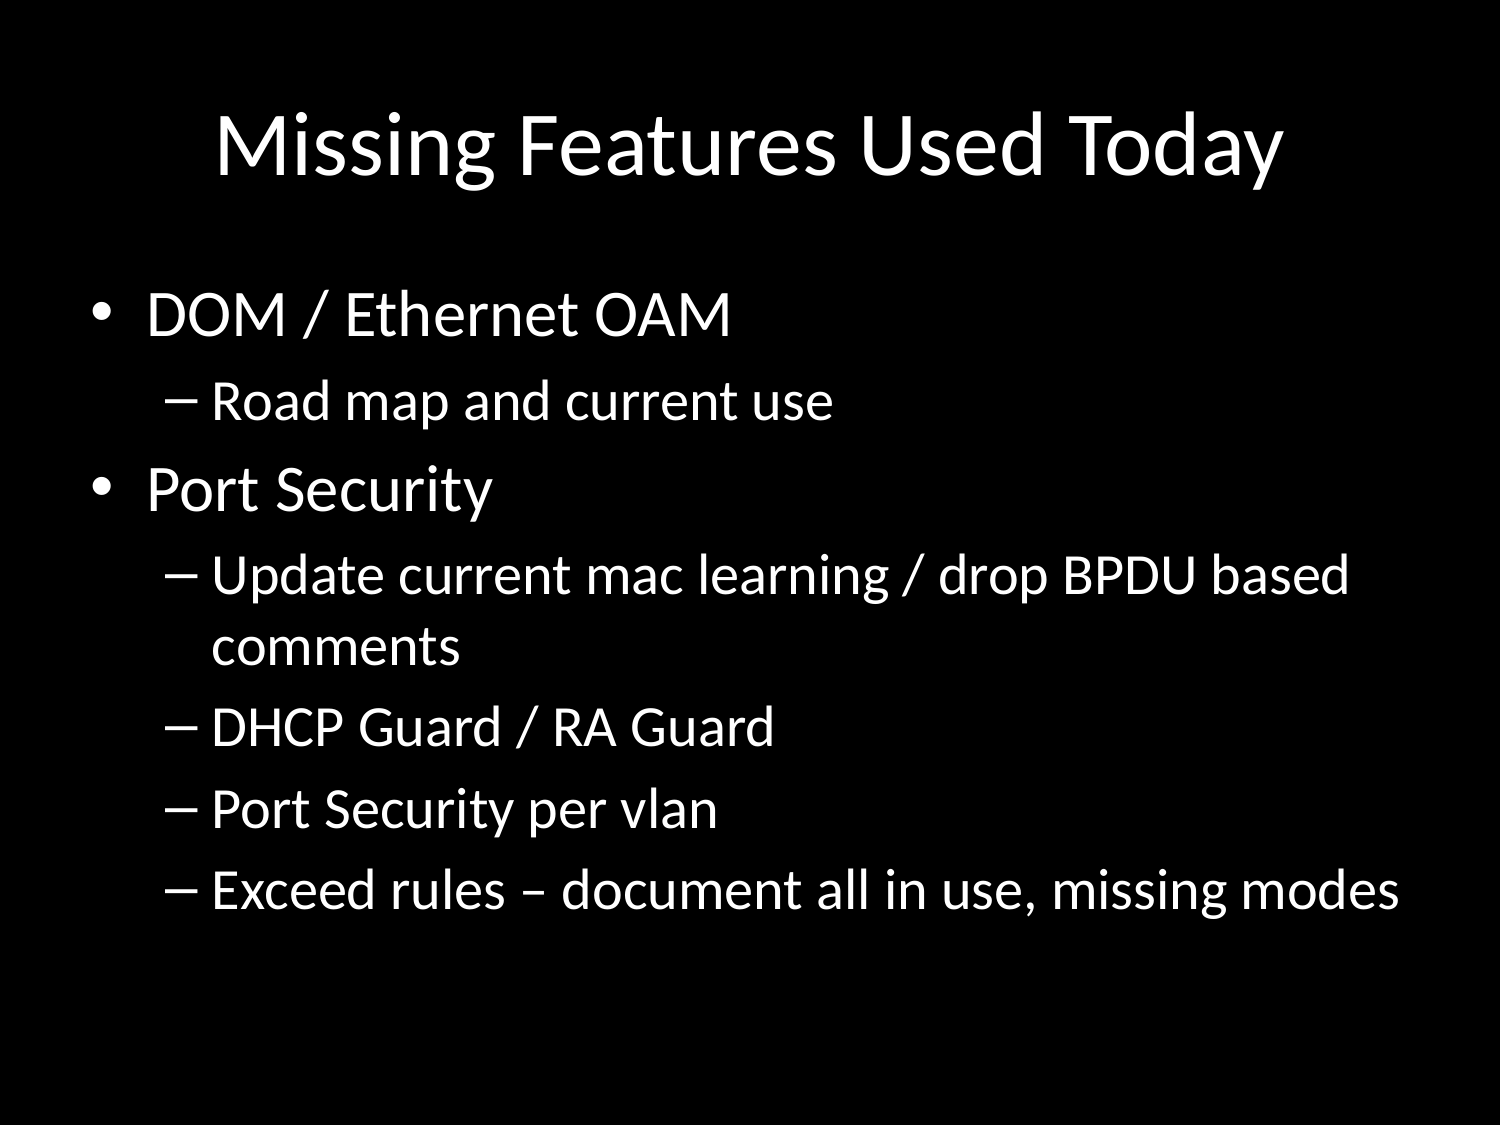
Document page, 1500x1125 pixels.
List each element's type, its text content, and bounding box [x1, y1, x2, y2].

list DOM / Ethernet OAM Road map and current use Port Security Update current mac learning / drop BPDU based comments DHCP Guard / RA Guard Port Security per vlan Exceed rules – document all in use, missing modes [75, 262, 1425, 1005]
title Missing Features Used Today [75, 45, 1425, 233]
